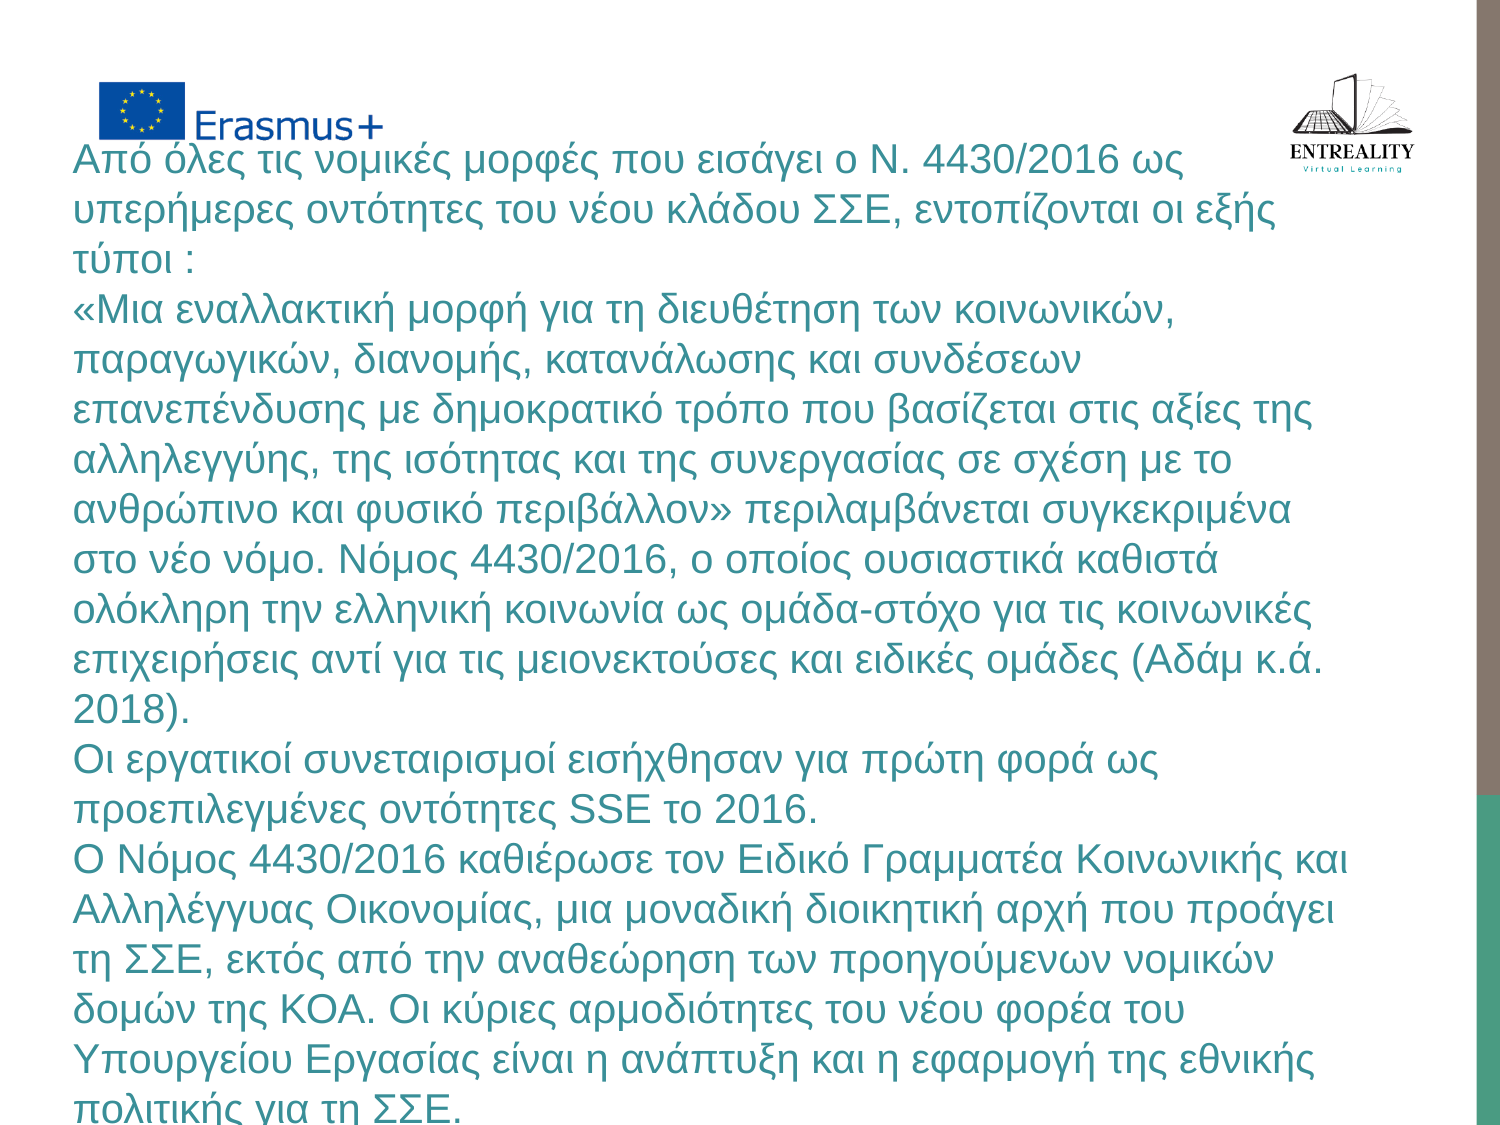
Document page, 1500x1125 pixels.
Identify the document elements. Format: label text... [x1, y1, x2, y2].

title Από όλες τις νομικές μορφές που εισάγει ο Ν. 4430/2016 ως υπερήμερες οντότητες του νέου κλάδου ΣΣΕ, εντοπίζονται οι εξής τύποι : «Μια εναλλακτική μορφή για τη διευθέτηση των κοινωνικών, παραγωγικών, διανομής, κατανάλωσης και συνδέσεων επανεπένδυσης με δημοκρατικό τρόπο που βασίζεται στις αξίες της αλληλεγγύης, της ισότητας και της συνεργασίας σε σχέση με το ανθρώπινο και φυσικό περιβάλλον» περιλαμβάνεται συγκεκριμένα στο νέο νόμο. Νόμος 4430/2016, ο οποίος ουσιαστικά καθιστά ολόκληρη την ελληνική κοινωνία ως ομάδα-στόχο για τις κοινωνικές επιχειρήσεις αντί για τις μειονεκτούσες και ειδικές ομάδες (Αδάμ κ.ά. 2018). Οι εργατικοί συνεταιρισμοί εισήχθησαν για πρώτη φορά ως προεπιλεγμένες οντότητες SSE το 2016. Ο Νόμος 4430/2016 καθιέρωσε τον Ειδικό Γραμματέα Κοινωνικής και Αλληλέγγυας Οικονομίας, μια μοναδική διοικητική αρχή που προάγει τη ΣΣΕ, εκτός από την αναθεώρηση των προηγούμενων νομικών δομών της ΚΟΑ. Οι κύριες αρμοδιότητες του νέου φορέα του Υπουργείου Εργασίας είναι η ανάπτυξη και η εφαρμογή της εθνικής πολιτικής για τη ΣΣΕ. [57, 243, 1382, 1020]
picture [81, 64, 399, 156]
picture [1246, 17, 1458, 229]
subtitle [105, 656, 1301, 751]
